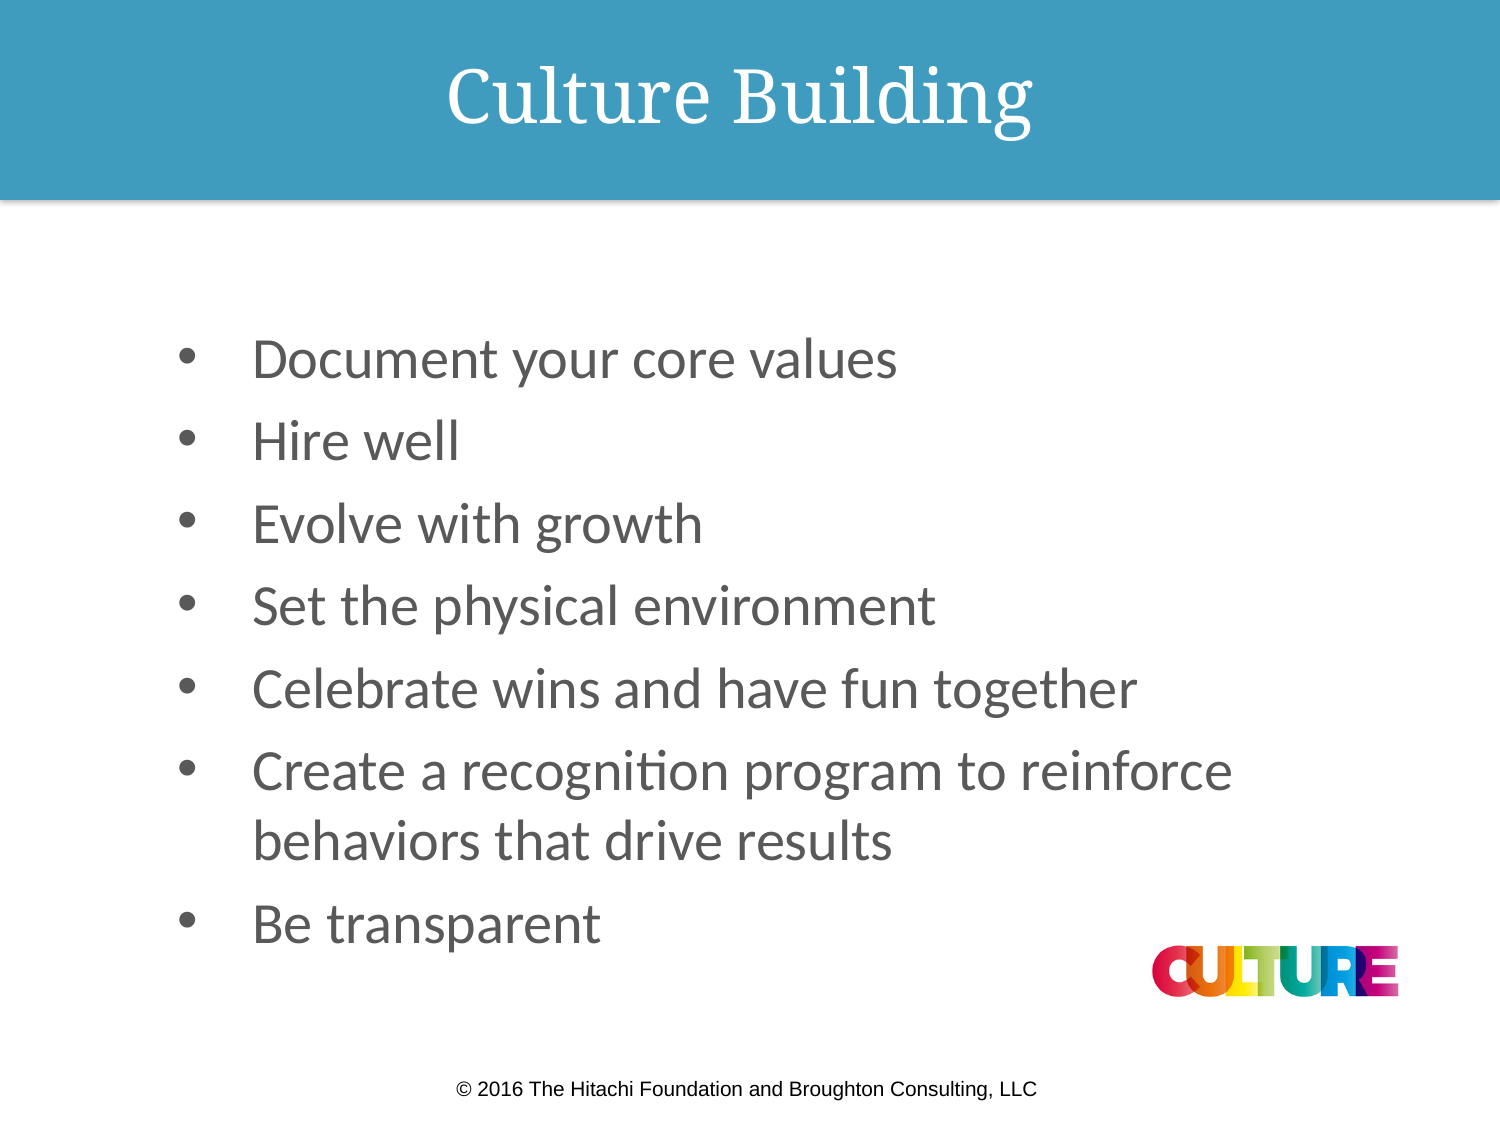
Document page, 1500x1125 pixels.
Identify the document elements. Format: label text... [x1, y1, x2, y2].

picture [1137, 892, 1413, 1051]
title Culture Building [112, 24, 1388, 163]
text_box Document your core values Hire well Evolve with growth Set the physical environment Celebrate wins and have fun together Create a recognition program to reinforce behaviors that drive results Be transparent [87, 312, 1300, 963]
footer © 2016 The Hitachi Foundation and Broughton Consulting, LLC [399, 1067, 1100, 1100]
